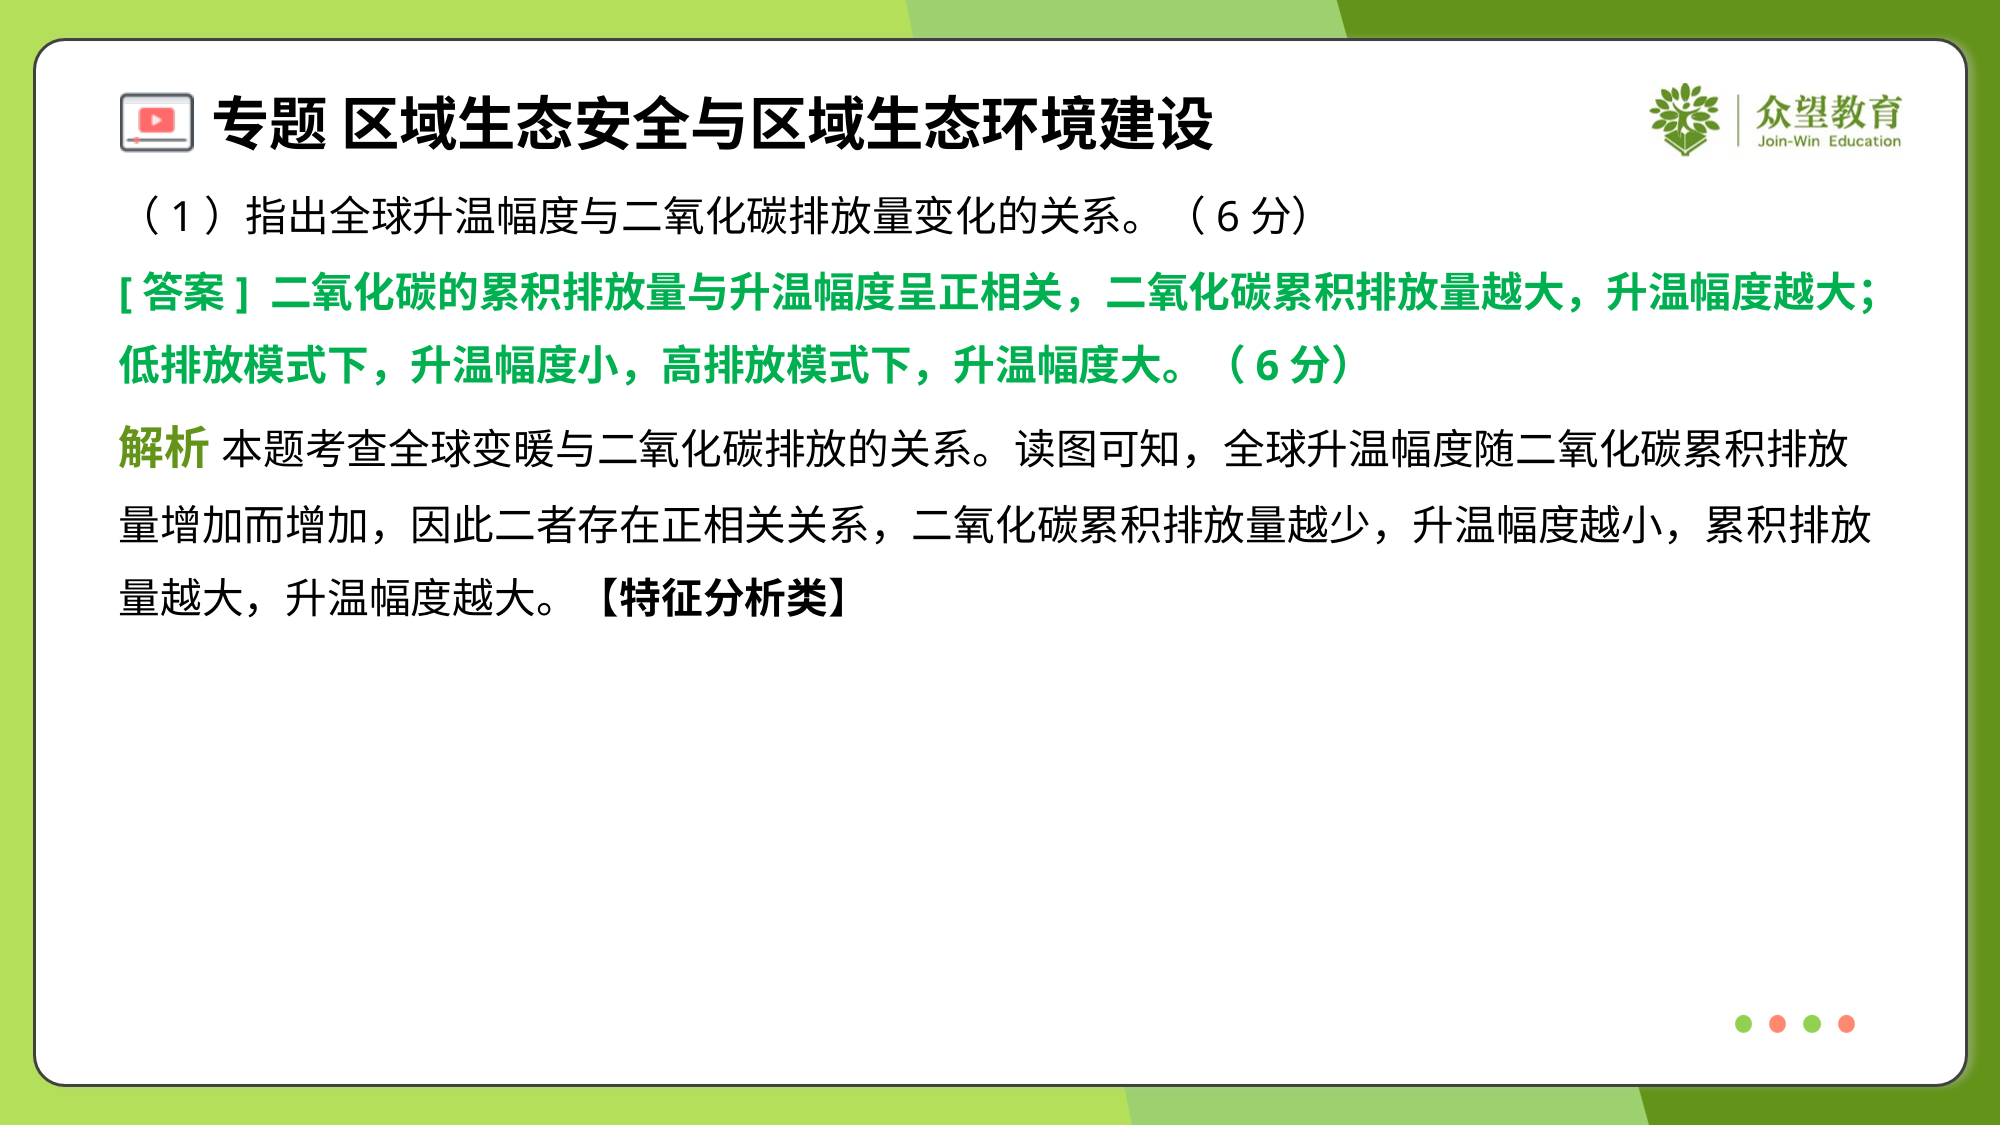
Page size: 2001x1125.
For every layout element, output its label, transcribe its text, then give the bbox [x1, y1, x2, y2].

text_box 解析 本题考查全球变暖与二氧化碳排放的关系。读图可知，全球升温幅度随二氧化碳累积排放 量增加而增加，因此二者存在正相关关系，二氧化碳累积排放量越少，升温幅度越小，累积排放 量越大，升温幅度越大。【特征分析类】 [118, 396, 1883, 615]
text_box （1）指出全球升温幅度与二氧化碳排放量变化的关系。（6分） [118, 164, 1883, 232]
picture [0, 0, 2000, 1125]
text_box [答案] 二氧化碳的累积排放量与升温幅度呈正相关，二氧化碳累积排放量越大，升温幅度越大； 低排放模式下，升温幅度小，高排放模式下，升温幅度大。（6分） [118, 240, 1883, 382]
